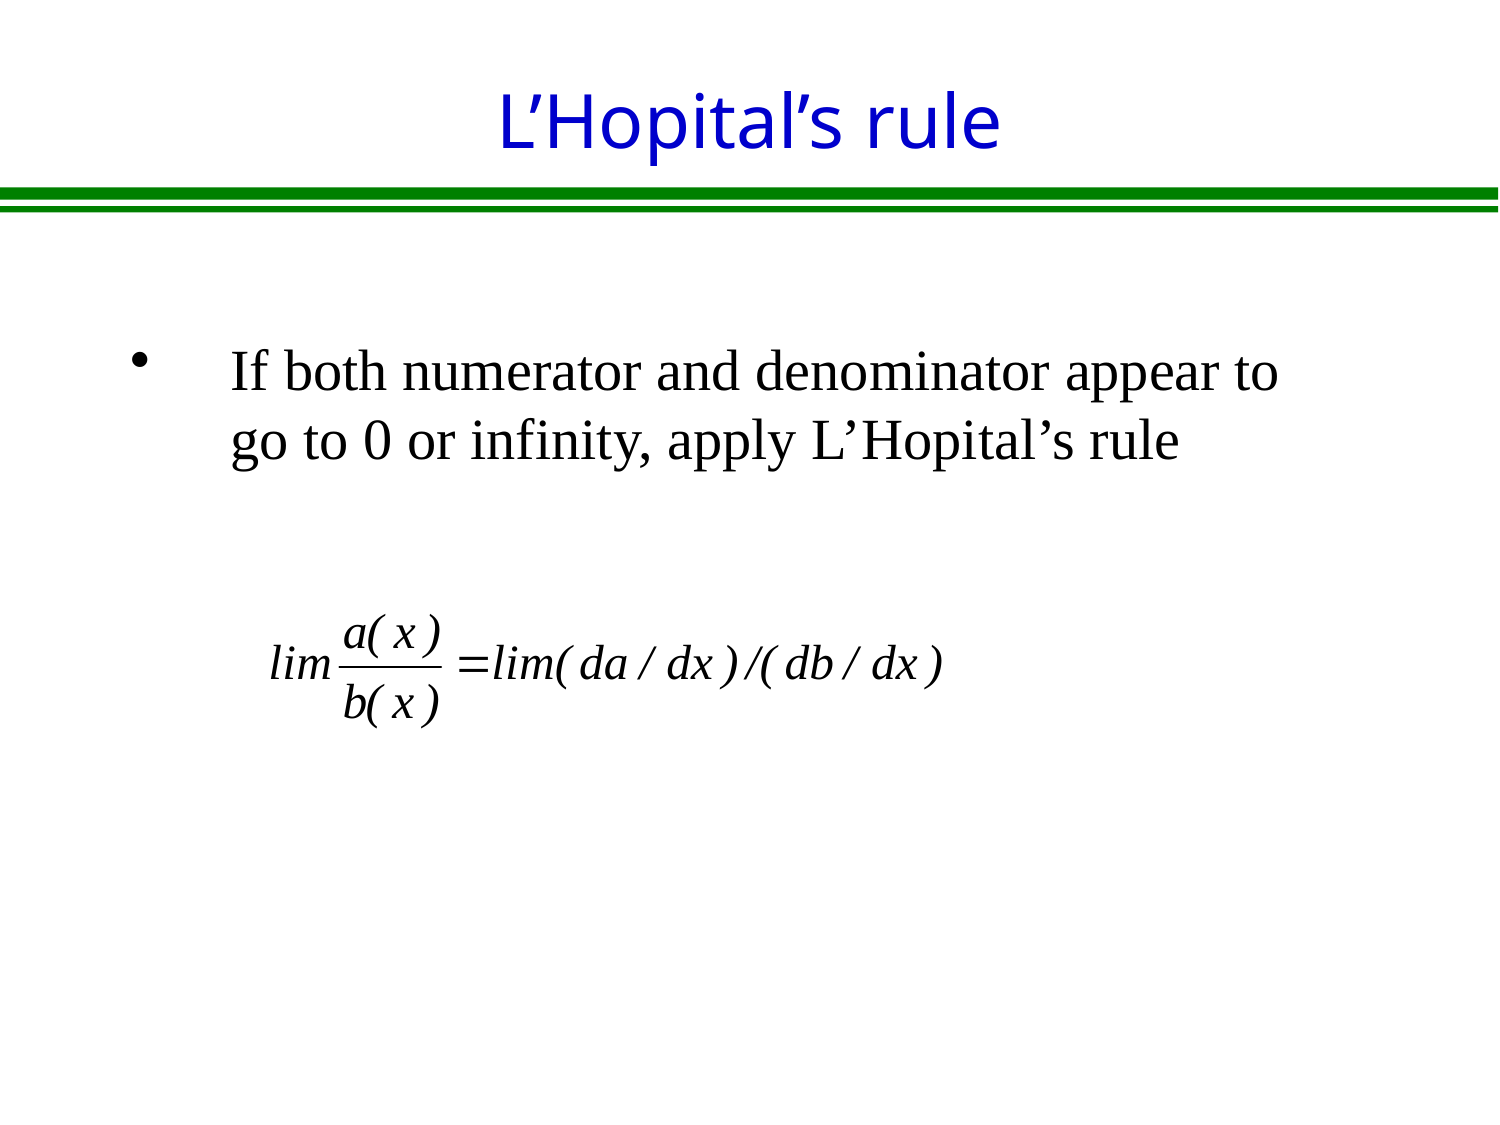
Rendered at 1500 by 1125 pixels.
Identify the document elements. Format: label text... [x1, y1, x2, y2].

title L’Hopital’s rule [112, 24, 1388, 213]
list If both numerator and denominator appear to go to 0 or infinity, apply L’Hopital’s rule [116, 324, 1351, 1001]
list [262, 599, 951, 814]
